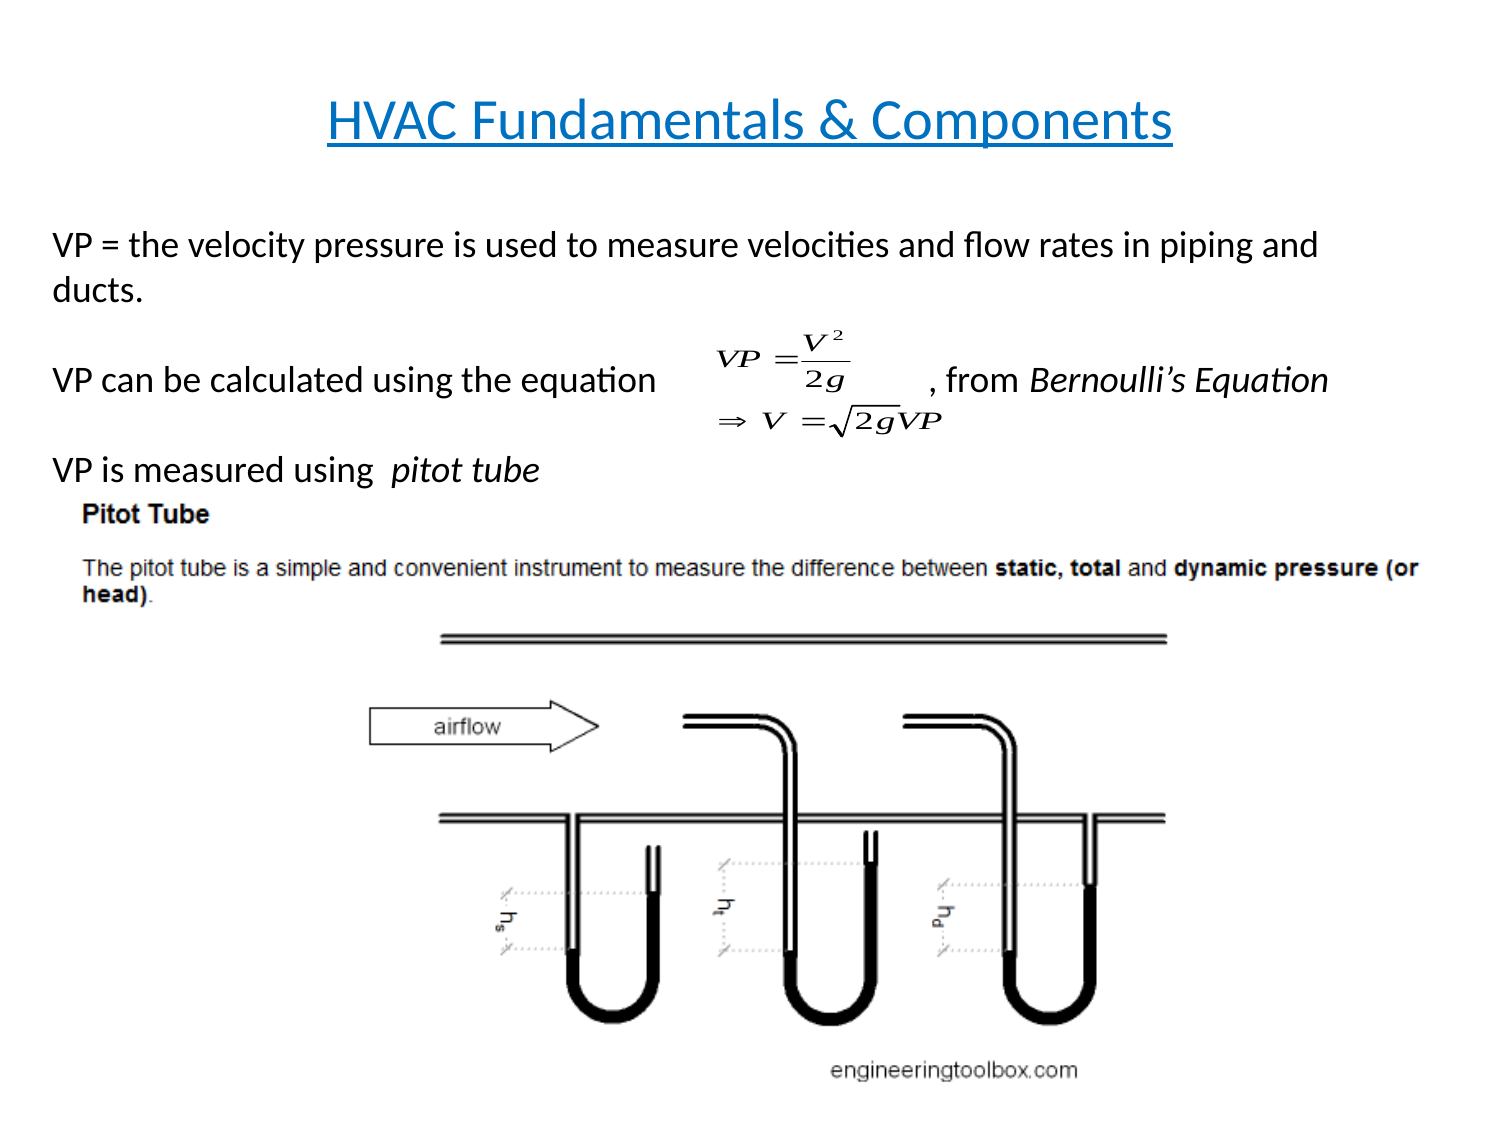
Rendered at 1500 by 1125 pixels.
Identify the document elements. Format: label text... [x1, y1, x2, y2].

picture [74, 499, 1458, 1088]
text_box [712, 324, 951, 442]
text_box VP = the velocity pressure is used to measure velocities and flow rates in piping and ducts. VP can be calculated using the equation , from Bernoulli’s Equation VP is measured using pitot tube [37, 212, 1388, 993]
title HVAC Fundamentals & Components [75, 45, 1425, 188]
